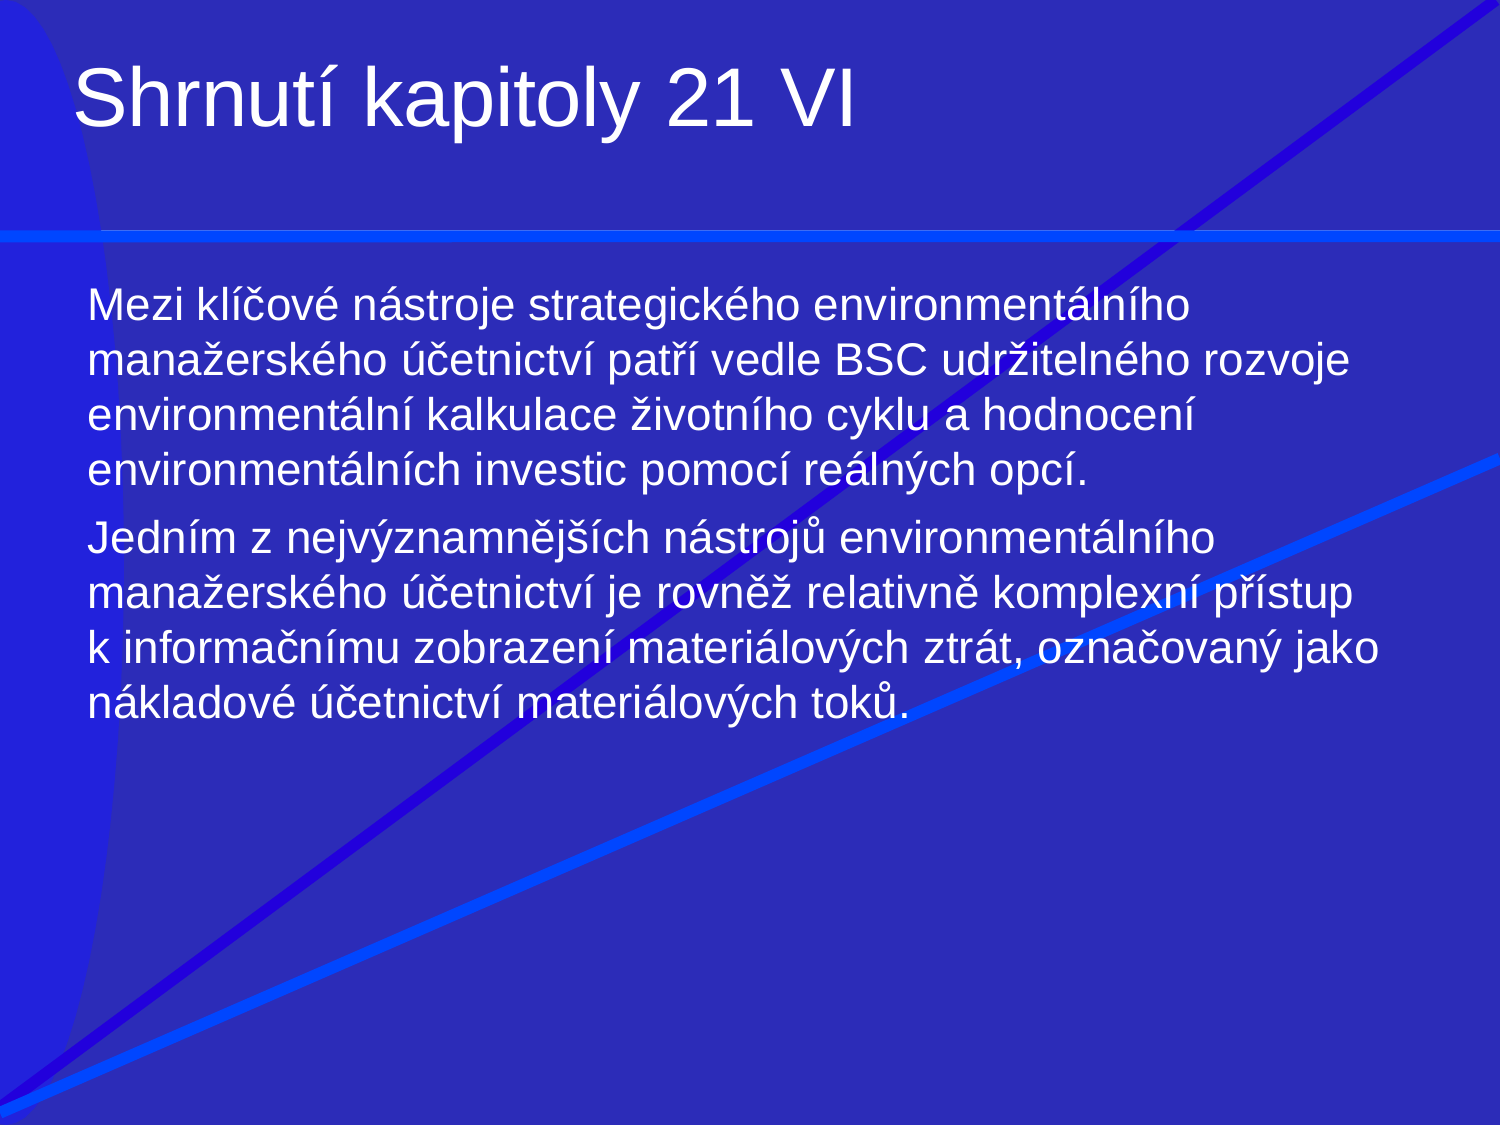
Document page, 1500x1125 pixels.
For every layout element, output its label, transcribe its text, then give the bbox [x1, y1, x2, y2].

list Mezi klíčové nástroje strategického environmentálního manažerského účetnictví patří vedle BSC udržitelného rozvoje environmentální kalkulace životního cyklu a hodnocení environmentálních investic pomocí reálných opcí. Jedním z nejvýznamnějších nástrojů environmentálního manažerského účetnictví je rovněž relativně komplexní přístup k informačnímu zobrazení materiálových ztrát, označovaný jako nákladové účetnictví materiálových toků. [87, 275, 1413, 732]
title Shrnutí kapitoly 21 VI [72, 43, 1428, 145]
